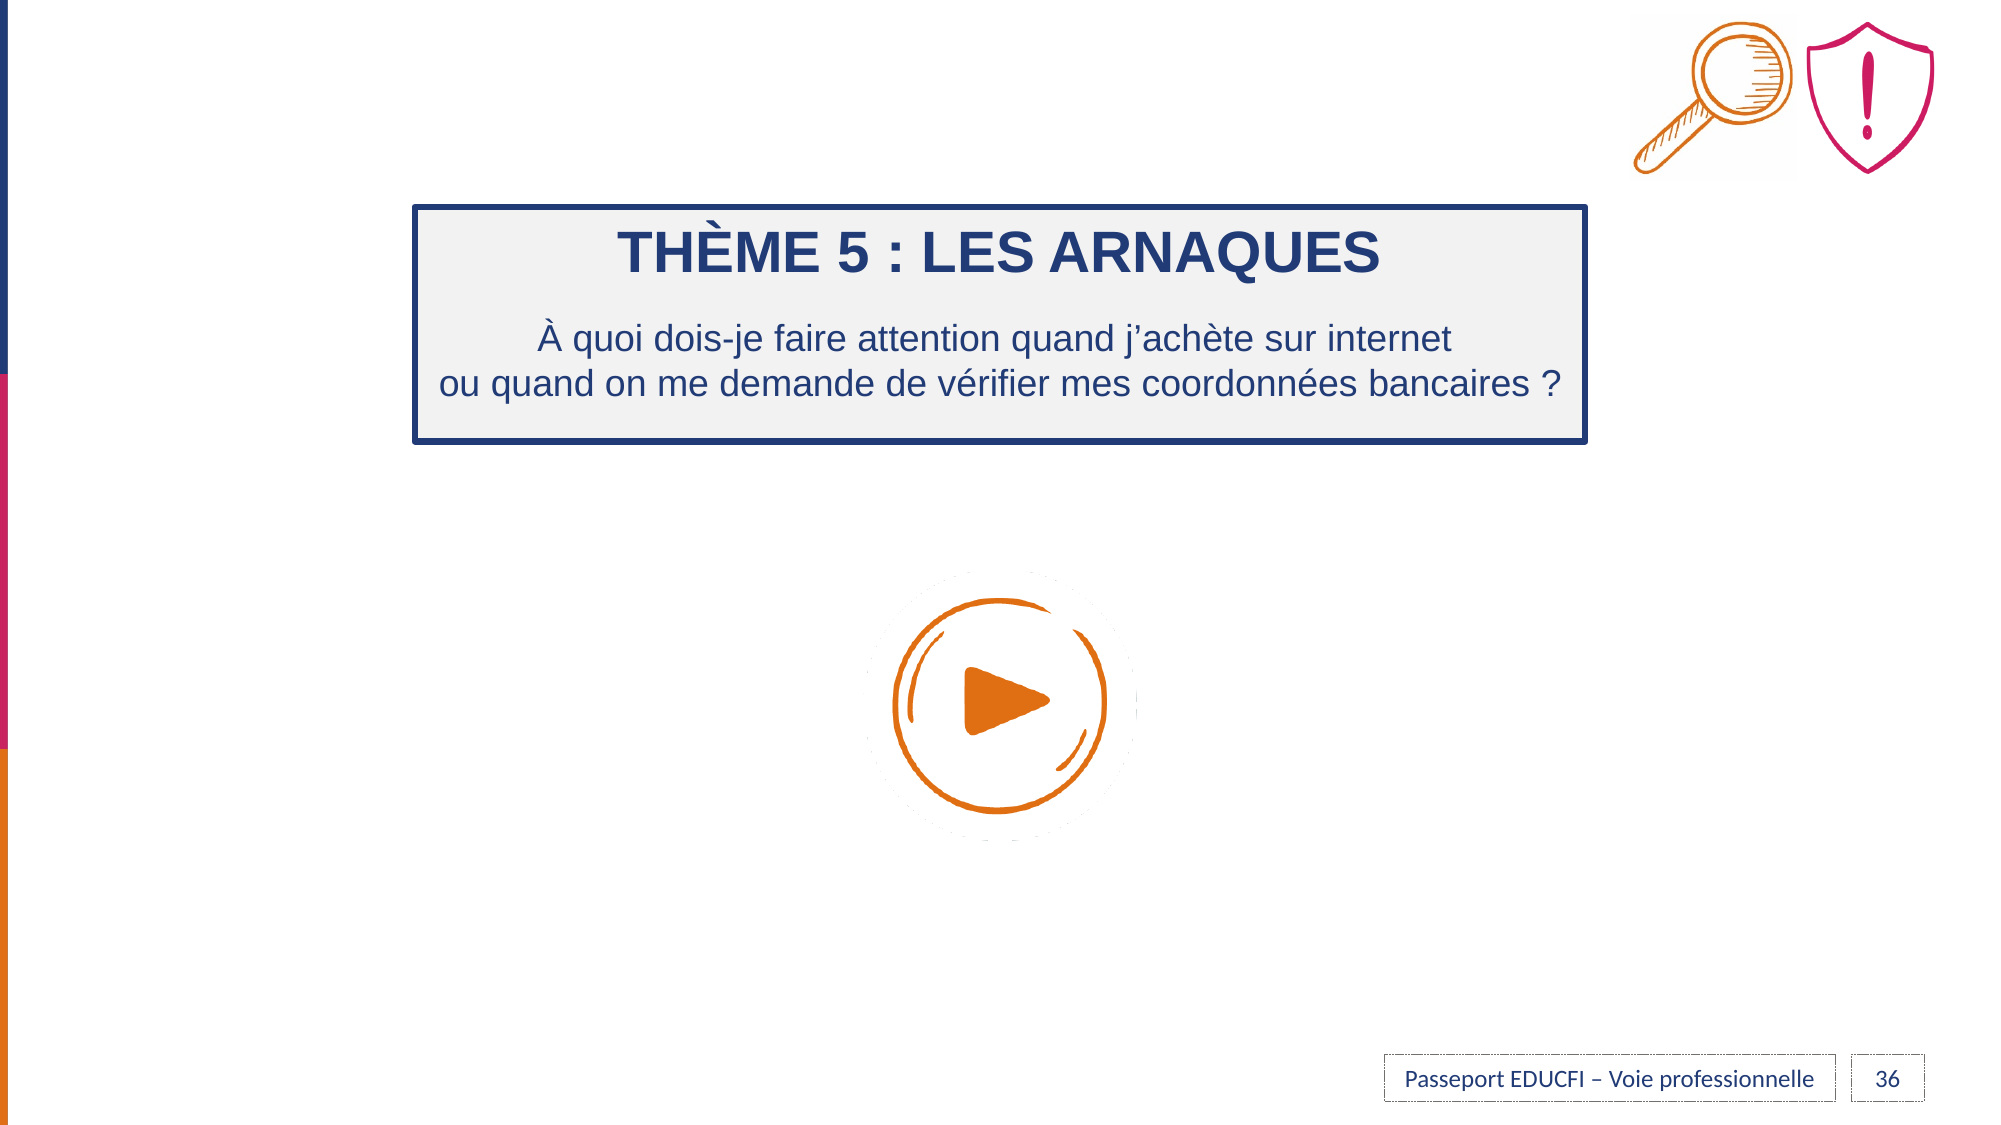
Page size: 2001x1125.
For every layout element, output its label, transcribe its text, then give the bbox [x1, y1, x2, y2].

picture [0, 0, 8, 1125]
slide_number 36 [1851, 1054, 1925, 1102]
picture [1629, 13, 1945, 181]
footer Passeport EDUCFI – Voie professionnelle [1384, 1054, 1836, 1102]
picture [863, 568, 1137, 842]
text_box THÈME 5 : LES ARNAQUES À quoi dois-je faire attention quand j’achète sur internet ou quand on me demande de vérifier mes coordonnées bancaires ? [414, 206, 1586, 442]
